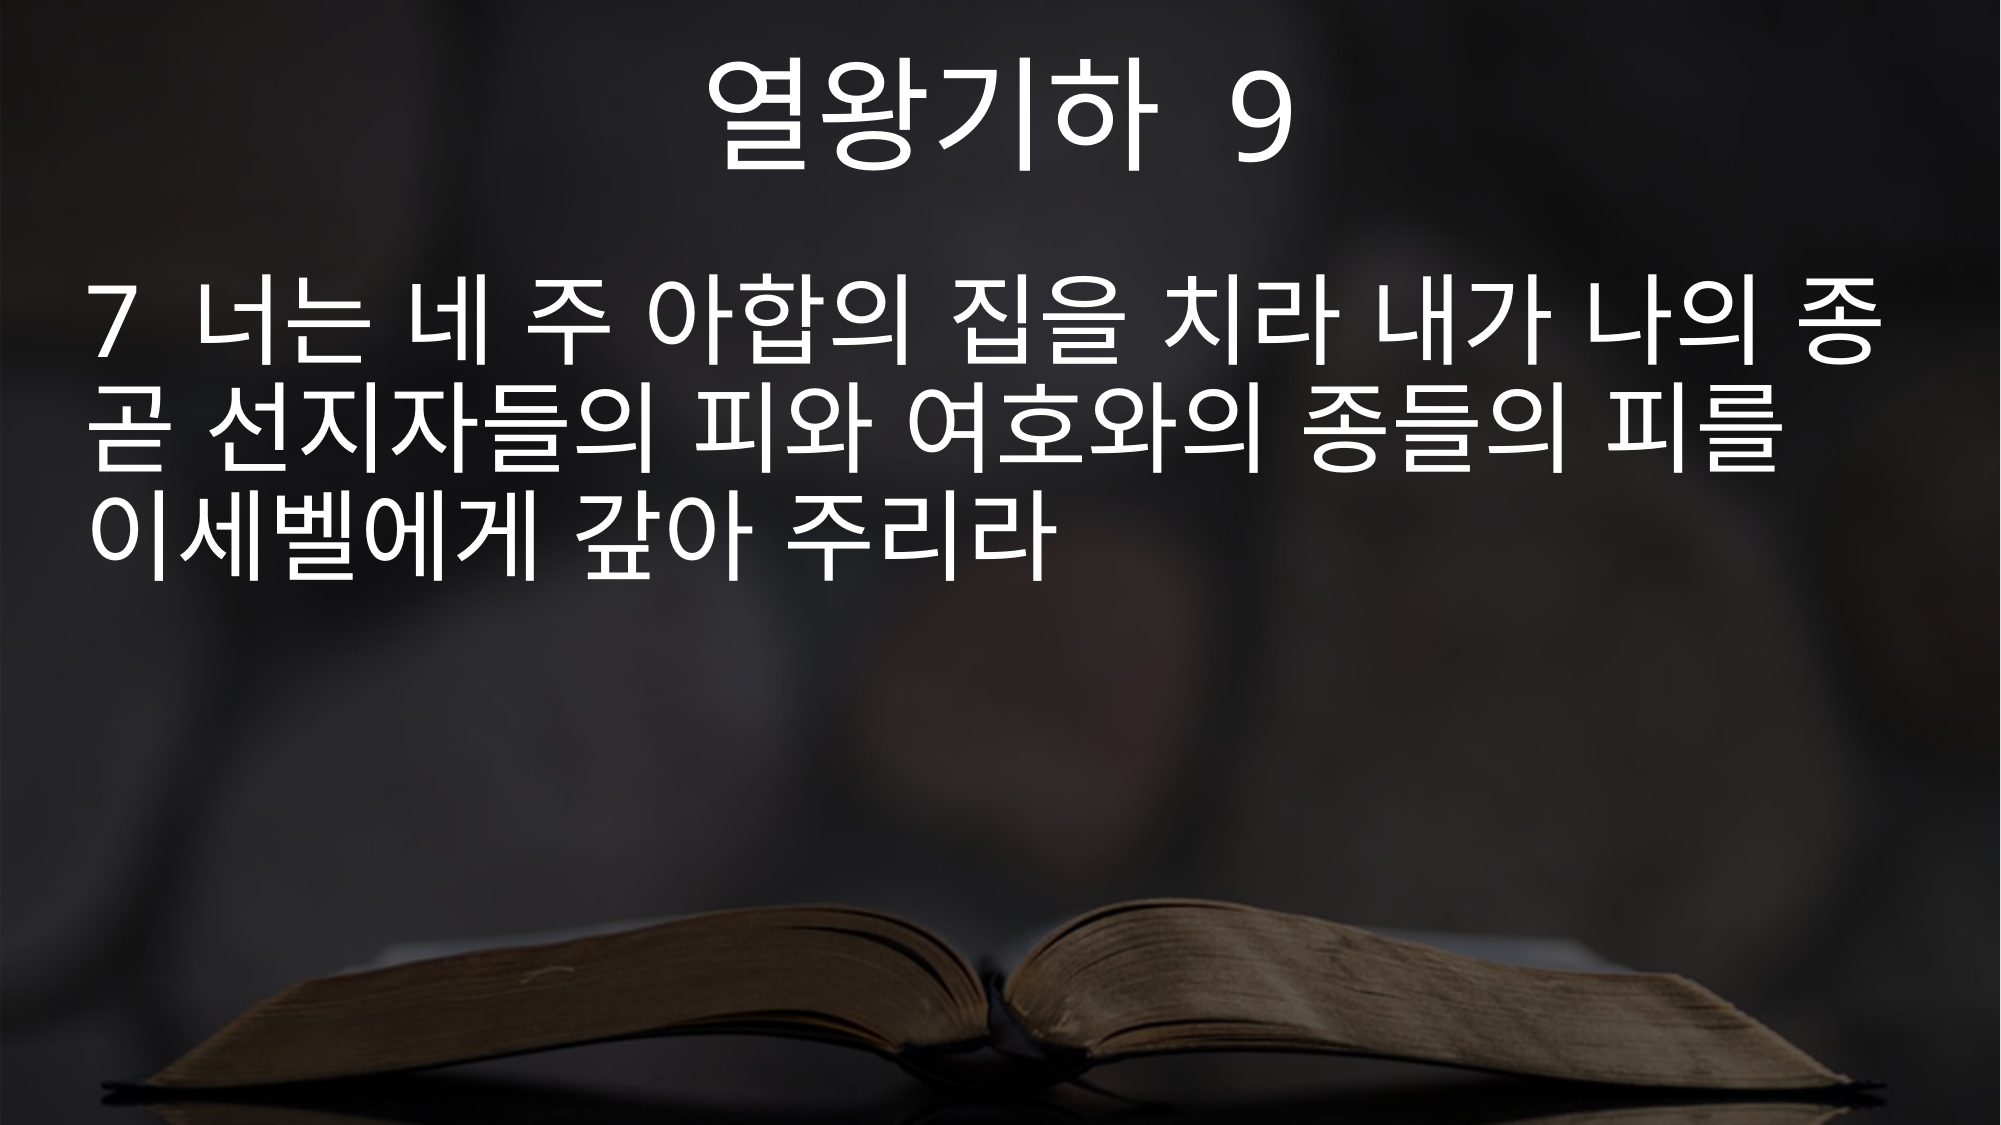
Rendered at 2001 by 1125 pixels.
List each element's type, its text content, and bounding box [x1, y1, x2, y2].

picture [0, 0, 2001, 1125]
list 7 너는 네 주 아합의 집을 치라 내가 나의 종 곧 선지자들의 피와 여호와의 종들의 피를 이세벨에게 갚아 주리라 [69, 263, 1953, 423]
footer 열왕기하 9 [0, 32, 2000, 192]
